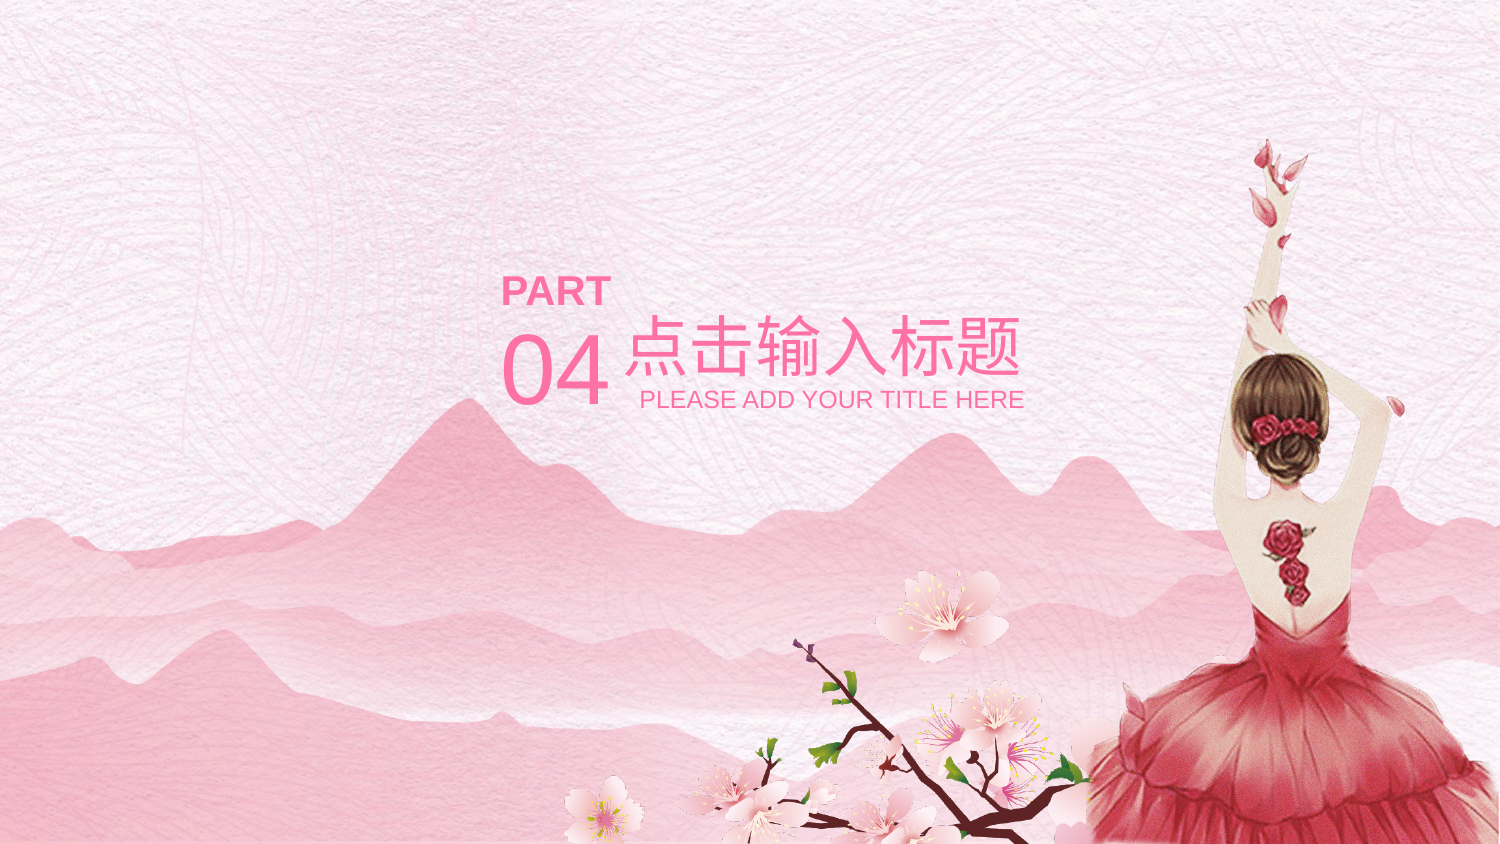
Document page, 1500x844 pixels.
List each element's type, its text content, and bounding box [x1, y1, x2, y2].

text_box 点击输入标题 [572, 296, 1049, 354]
text_box 04 [436, 296, 572, 354]
text_box PART [447, 256, 664, 322]
picture [0, 0, 1500, 844]
